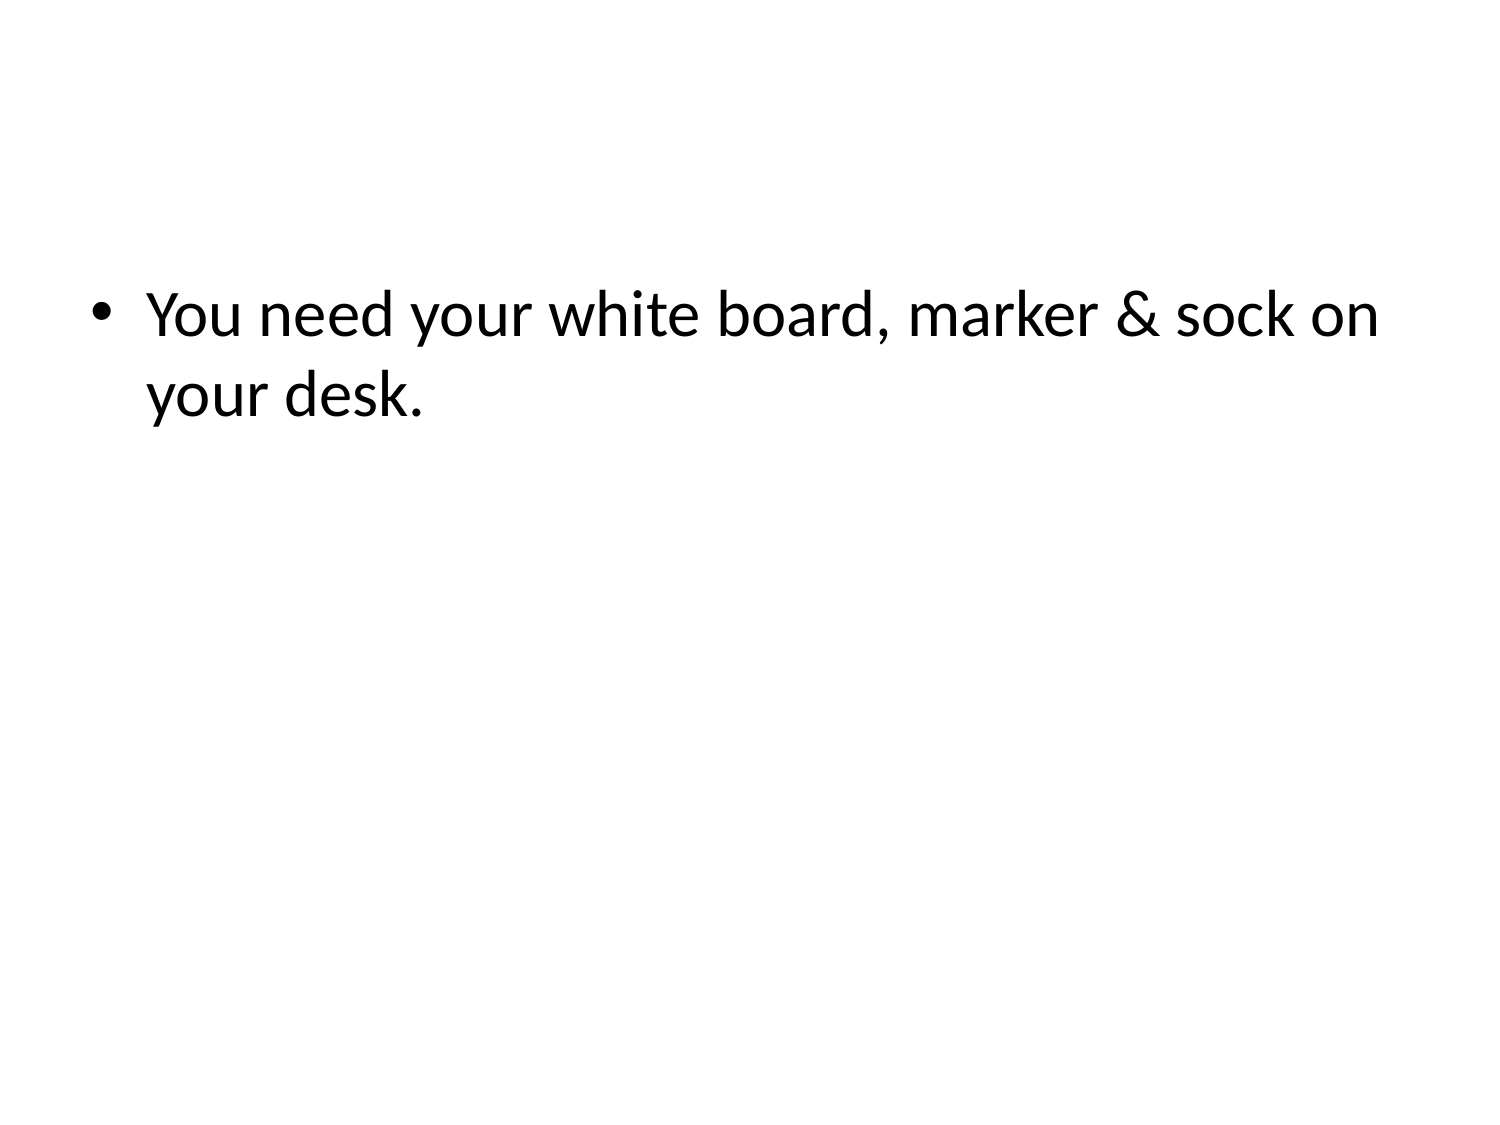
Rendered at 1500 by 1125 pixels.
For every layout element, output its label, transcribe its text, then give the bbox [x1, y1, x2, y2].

list You need your white board, marker & sock on your desk. [75, 262, 1425, 1005]
